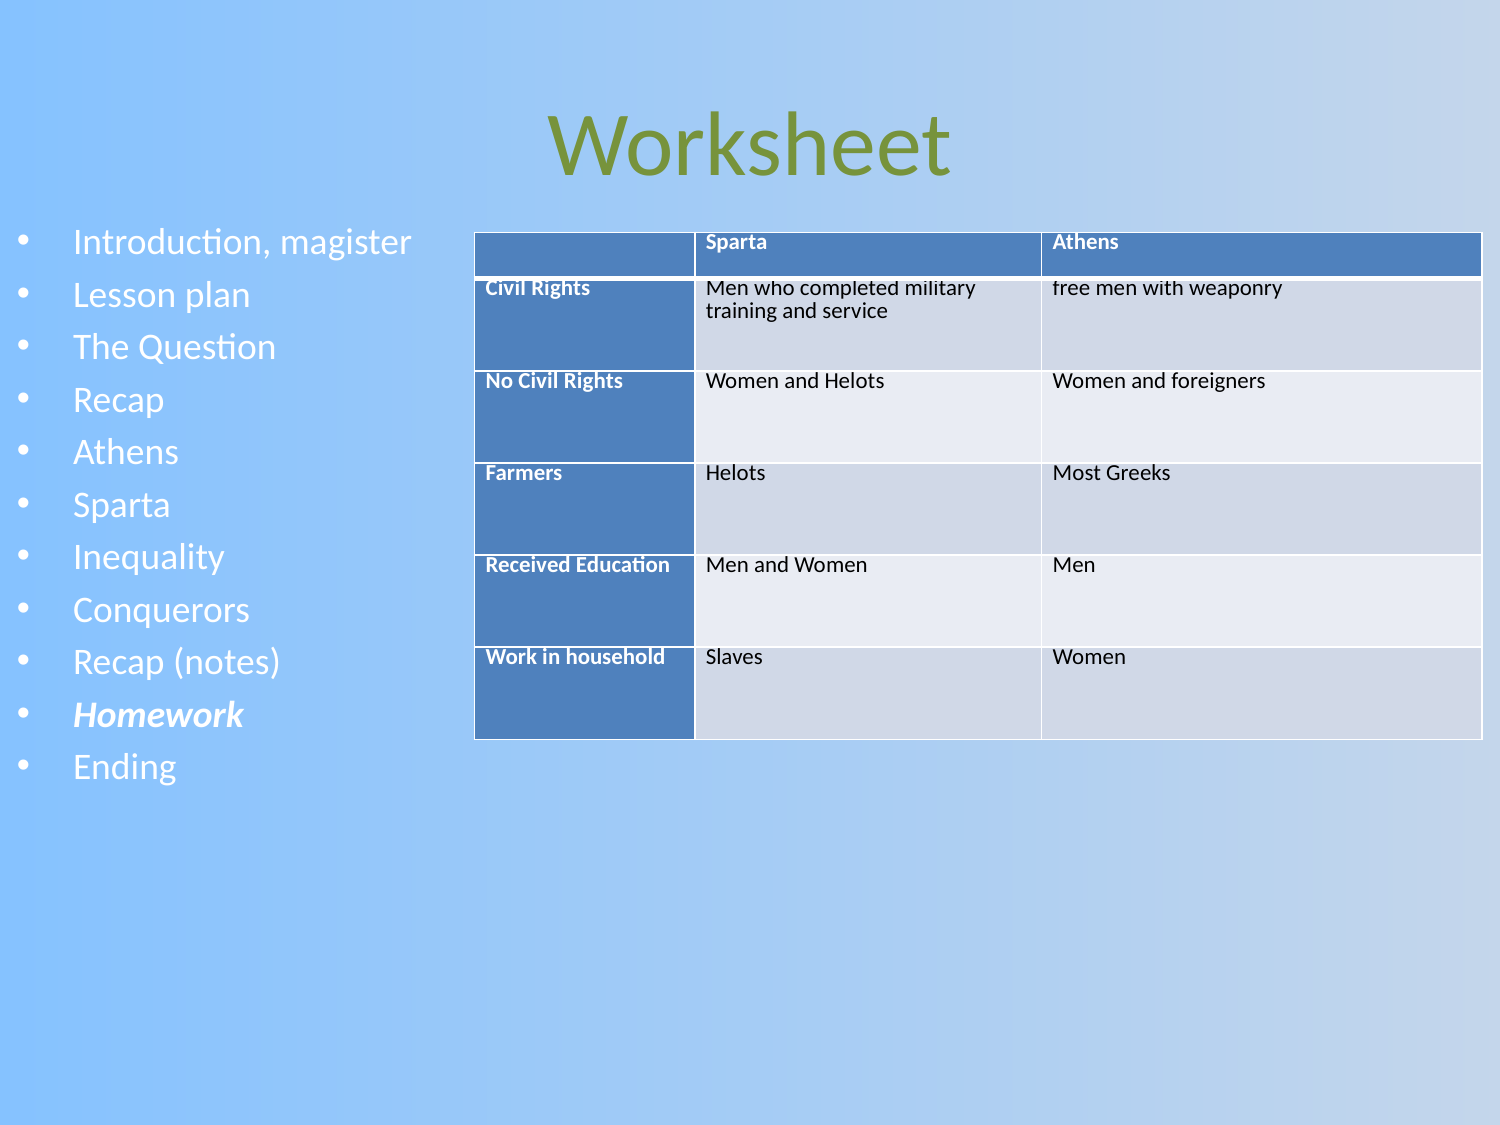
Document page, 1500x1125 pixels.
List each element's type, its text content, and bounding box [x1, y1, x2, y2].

table_cell Helots [696, 464, 1041, 554]
table_cell Civil Rights [475, 281, 694, 370]
table_cell Most Greeks [1042, 464, 1481, 554]
table_cell Slaves [696, 648, 1041, 739]
table_cell Women and Helots [696, 372, 1041, 462]
table_cell Work in household [475, 648, 694, 739]
table_cell No Civil Rights [475, 372, 694, 462]
table_cell free men with weaponry [1042, 281, 1481, 370]
table_header Athens [1042, 233, 1481, 276]
title Worksheet [75, 45, 1425, 232]
table_cell Men and Women [696, 556, 1041, 646]
table_cell Women [1042, 648, 1481, 739]
table_header [475, 233, 694, 276]
table_cell Men who completed military training and service [696, 281, 1041, 370]
table_header Sparta [696, 233, 1041, 276]
table_cell Received Education [475, 556, 694, 646]
table_cell Men [1042, 556, 1481, 646]
table_cell Farmers [475, 464, 694, 554]
table_cell Women and foreigners [1042, 372, 1481, 462]
text_box Introduction, magister Lesson plan The Question Recap Athens Sparta Inequality Conquerors Recap (notes) Homework Ending [1, 209, 475, 953]
